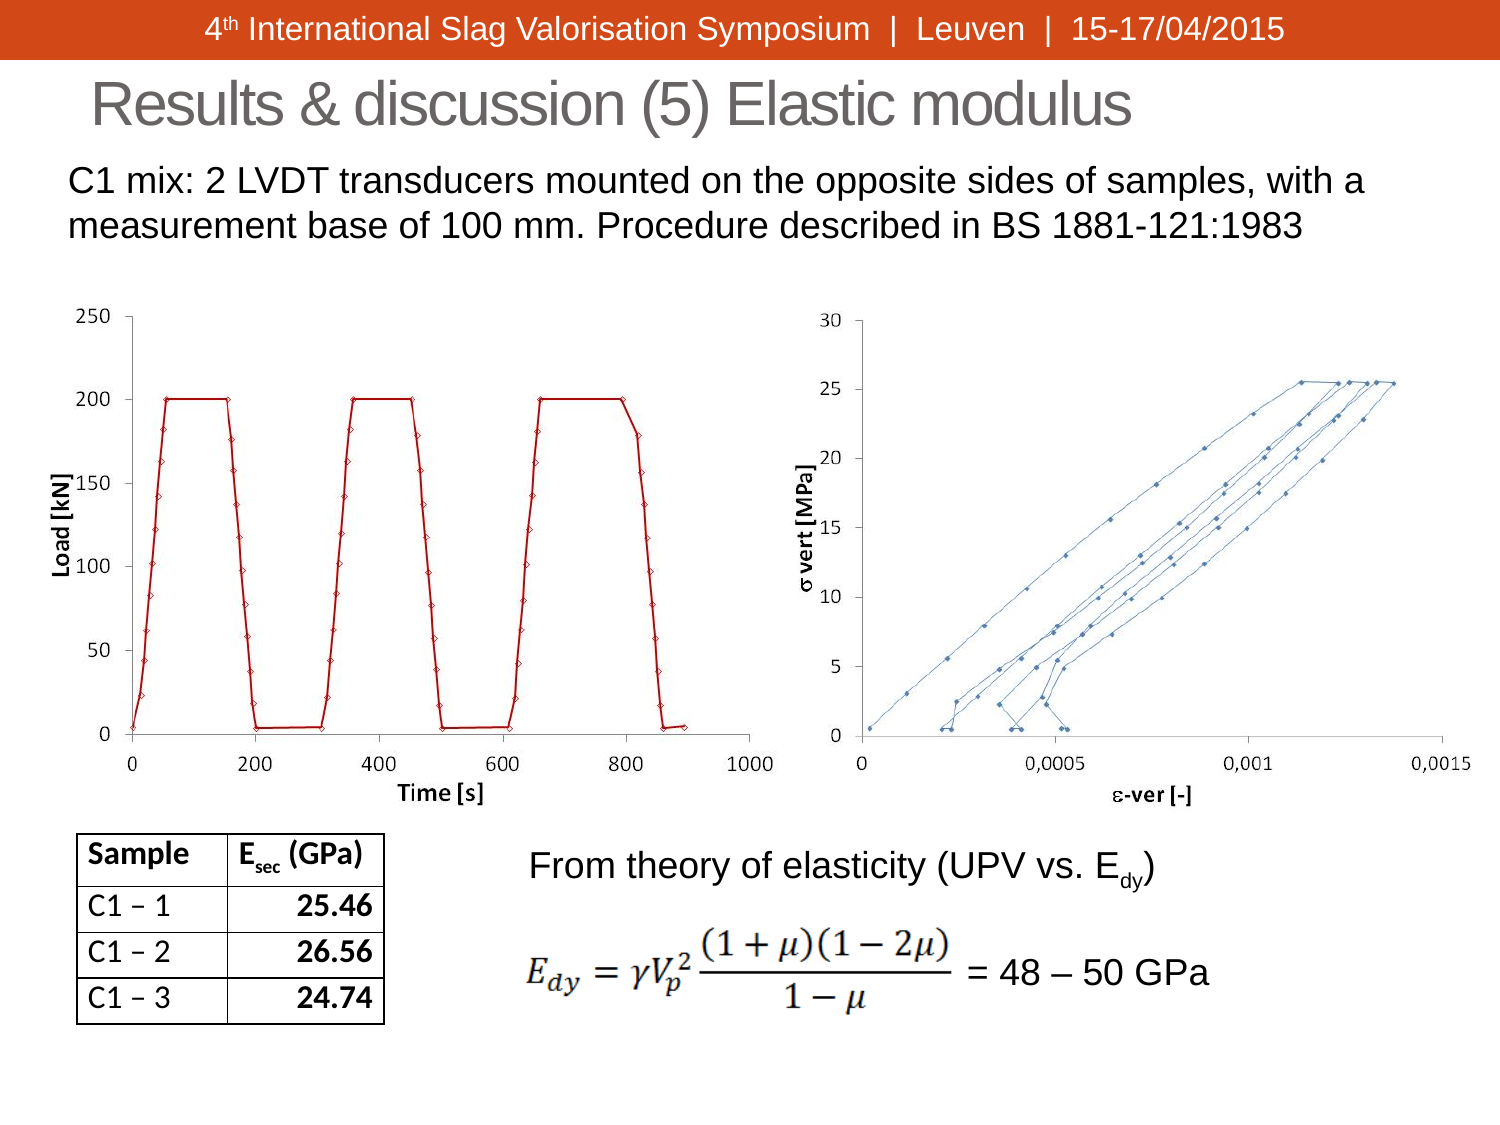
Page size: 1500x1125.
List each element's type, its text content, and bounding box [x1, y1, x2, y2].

table_cell 26.56 [228, 933, 383, 977]
text_box = 48 – 50 GPa [1008, 940, 1236, 1001]
table_cell C1 – 2 [78, 933, 227, 977]
table_cell 25.46 [228, 887, 383, 932]
text_box C1 mix: 2 LVDT transducers mounted on the opposite sides of samples, with a measurement base of 100 mm. Procedure described in BS 1881-121:1983 [53, 148, 1459, 254]
picture [498, 909, 999, 1064]
table_cell C1 – 3 [78, 979, 227, 1023]
title Results & discussion (5) Elastic modulus [75, 55, 1425, 148]
table_cell C1 – 1 [78, 887, 227, 932]
table_cell 24.74 [228, 979, 383, 1023]
text_box From theory of elasticity (UPV vs. Edy) [513, 834, 1194, 901]
picture [41, 266, 1493, 812]
table_header Sample [78, 835, 227, 886]
text_box 4th International Slag Valorisation Symposium | Leuven | 15-17/04/2015 [0, 0, 1500, 55]
table_header Esec (GPa) [228, 835, 383, 886]
